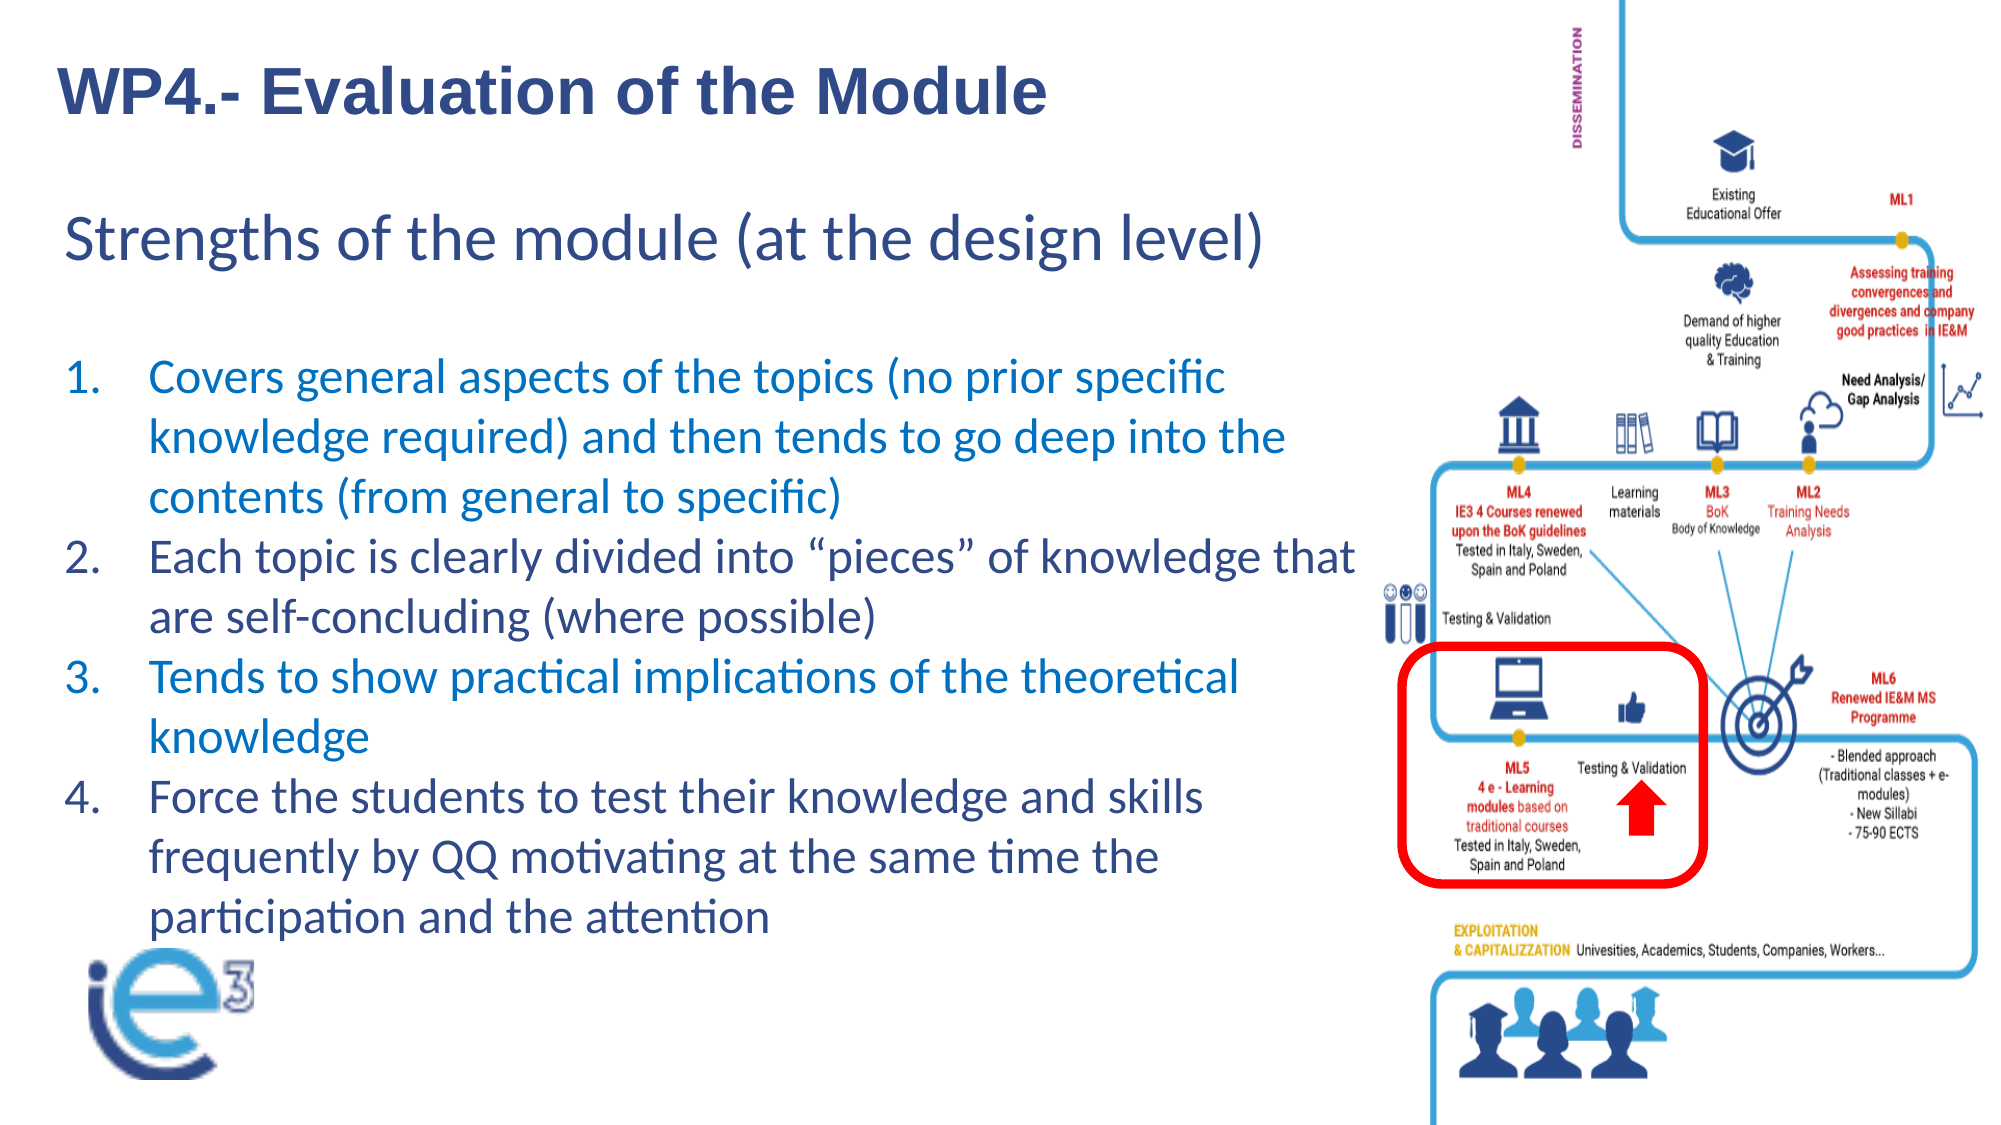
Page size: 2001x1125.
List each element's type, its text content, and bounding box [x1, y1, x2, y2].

text_box Strengths of the module (at the design level) Covers general aspects of the topics (no prior specific knowledge required) and then tends to go deep into the contents (from general to specific) Each topic is clearly divided into “pieces” of knowledge that are self-concluding (where possible) Tends to show practical implications of the theoretical knowledge Force the students to test their knowledge and skills frequently by QQ motivating at the same time the participation and the attention [49, 186, 1377, 1022]
picture [88, 948, 255, 1080]
picture [1377, 0, 2000, 1125]
list WP4.- Evaluation of the Module [23, 49, 1377, 229]
